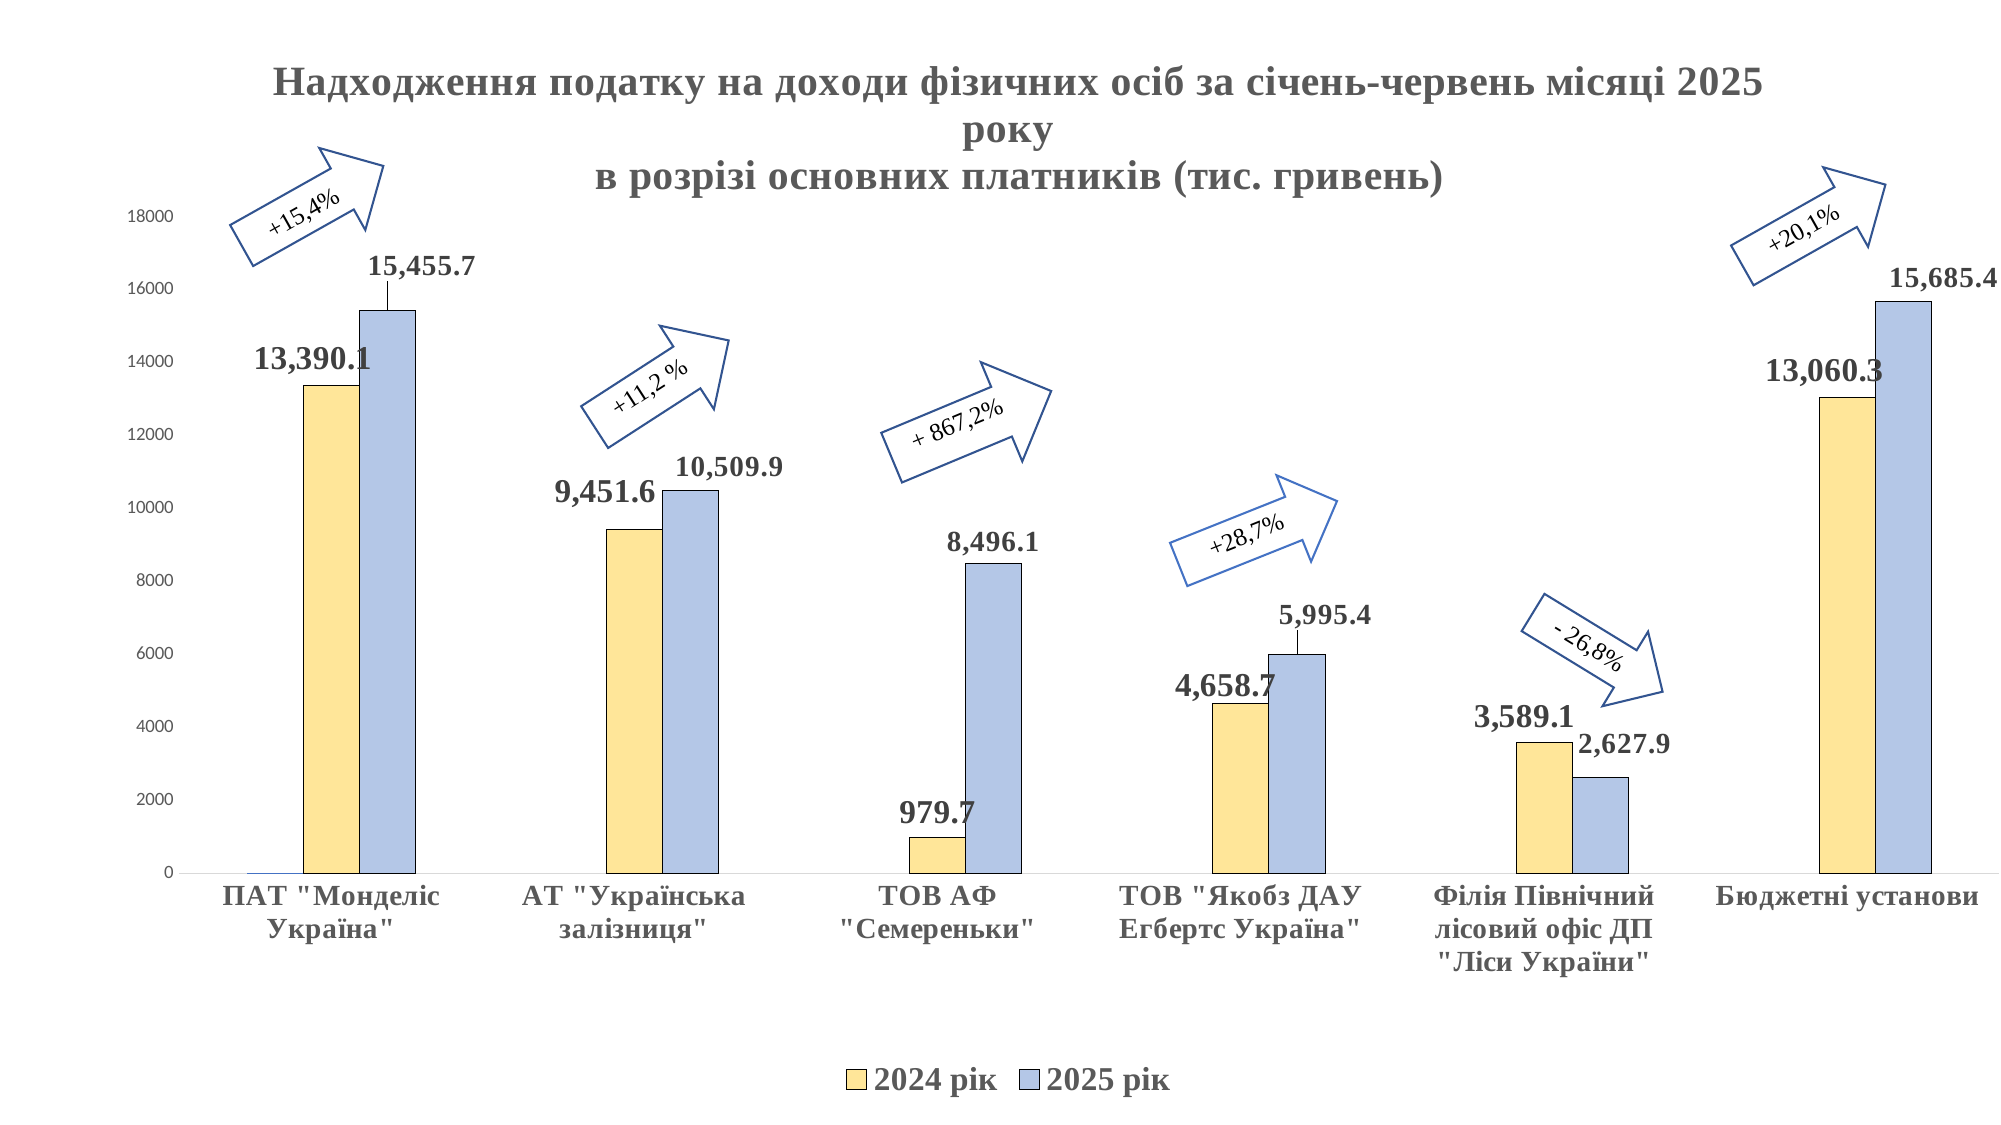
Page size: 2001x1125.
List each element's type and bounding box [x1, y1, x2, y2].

chart [17, 45, 2000, 1106]
